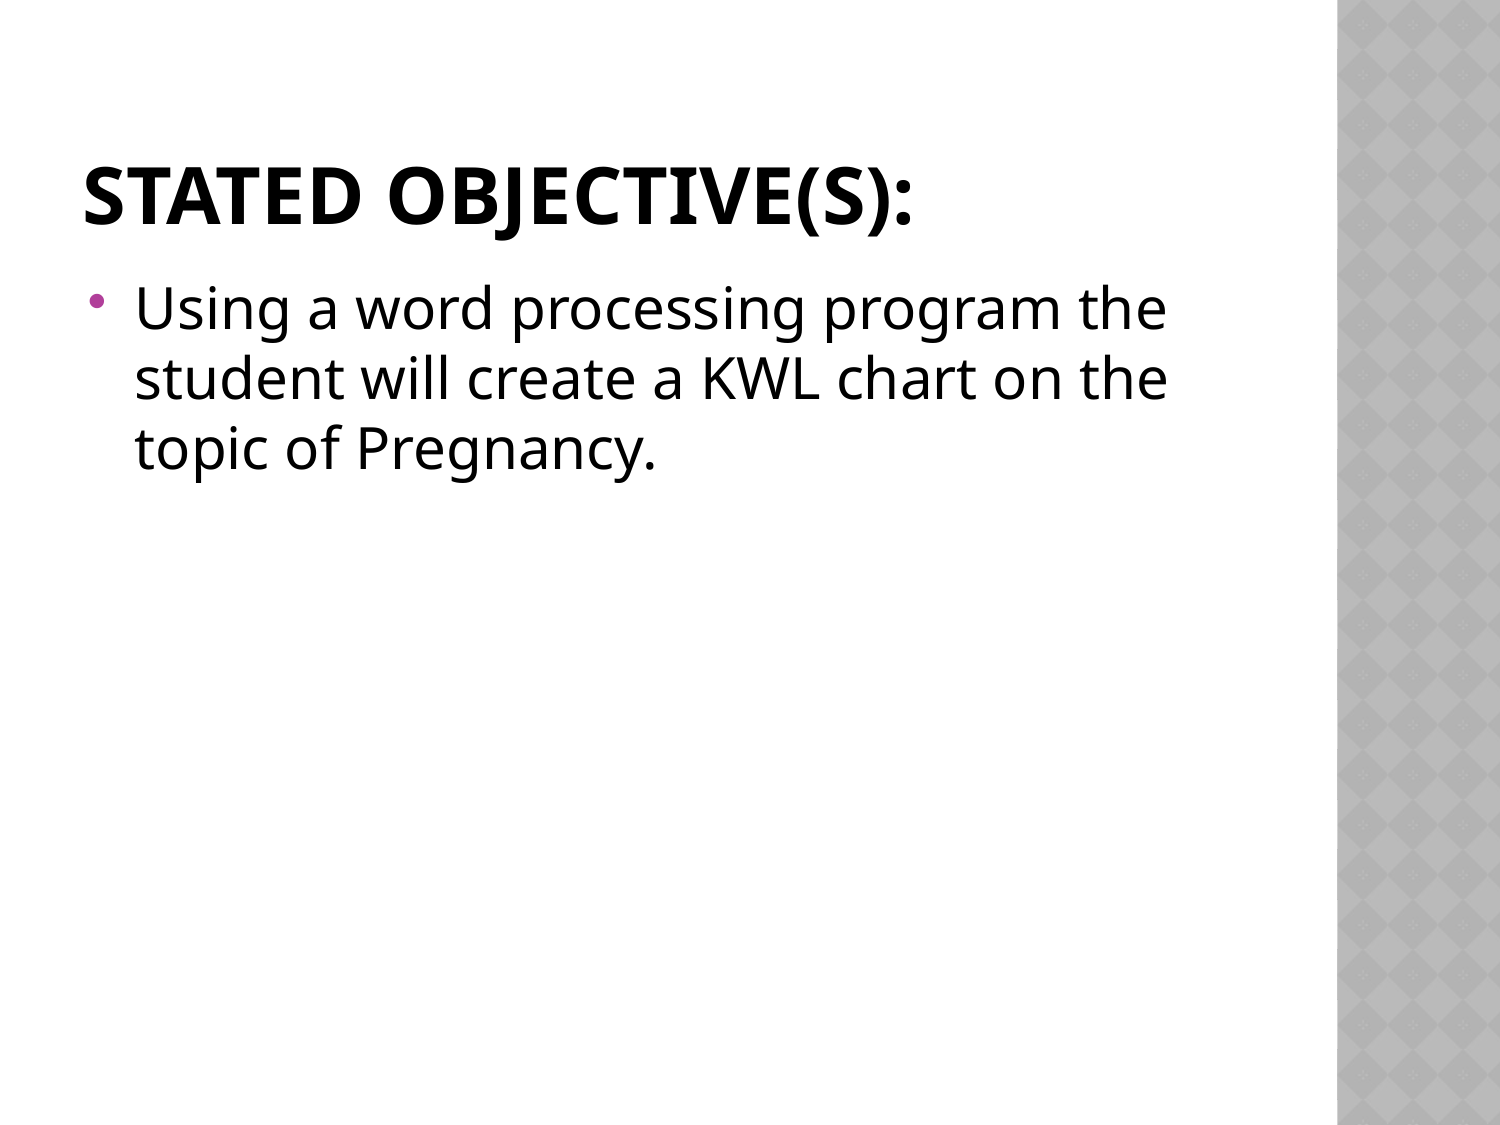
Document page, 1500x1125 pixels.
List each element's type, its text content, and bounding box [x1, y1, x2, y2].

title Stated Objective(s): [75, 52, 1263, 240]
list Using a word processing program the student will create a KWL chart on the topic of Pregnancy. [75, 264, 1263, 1059]
